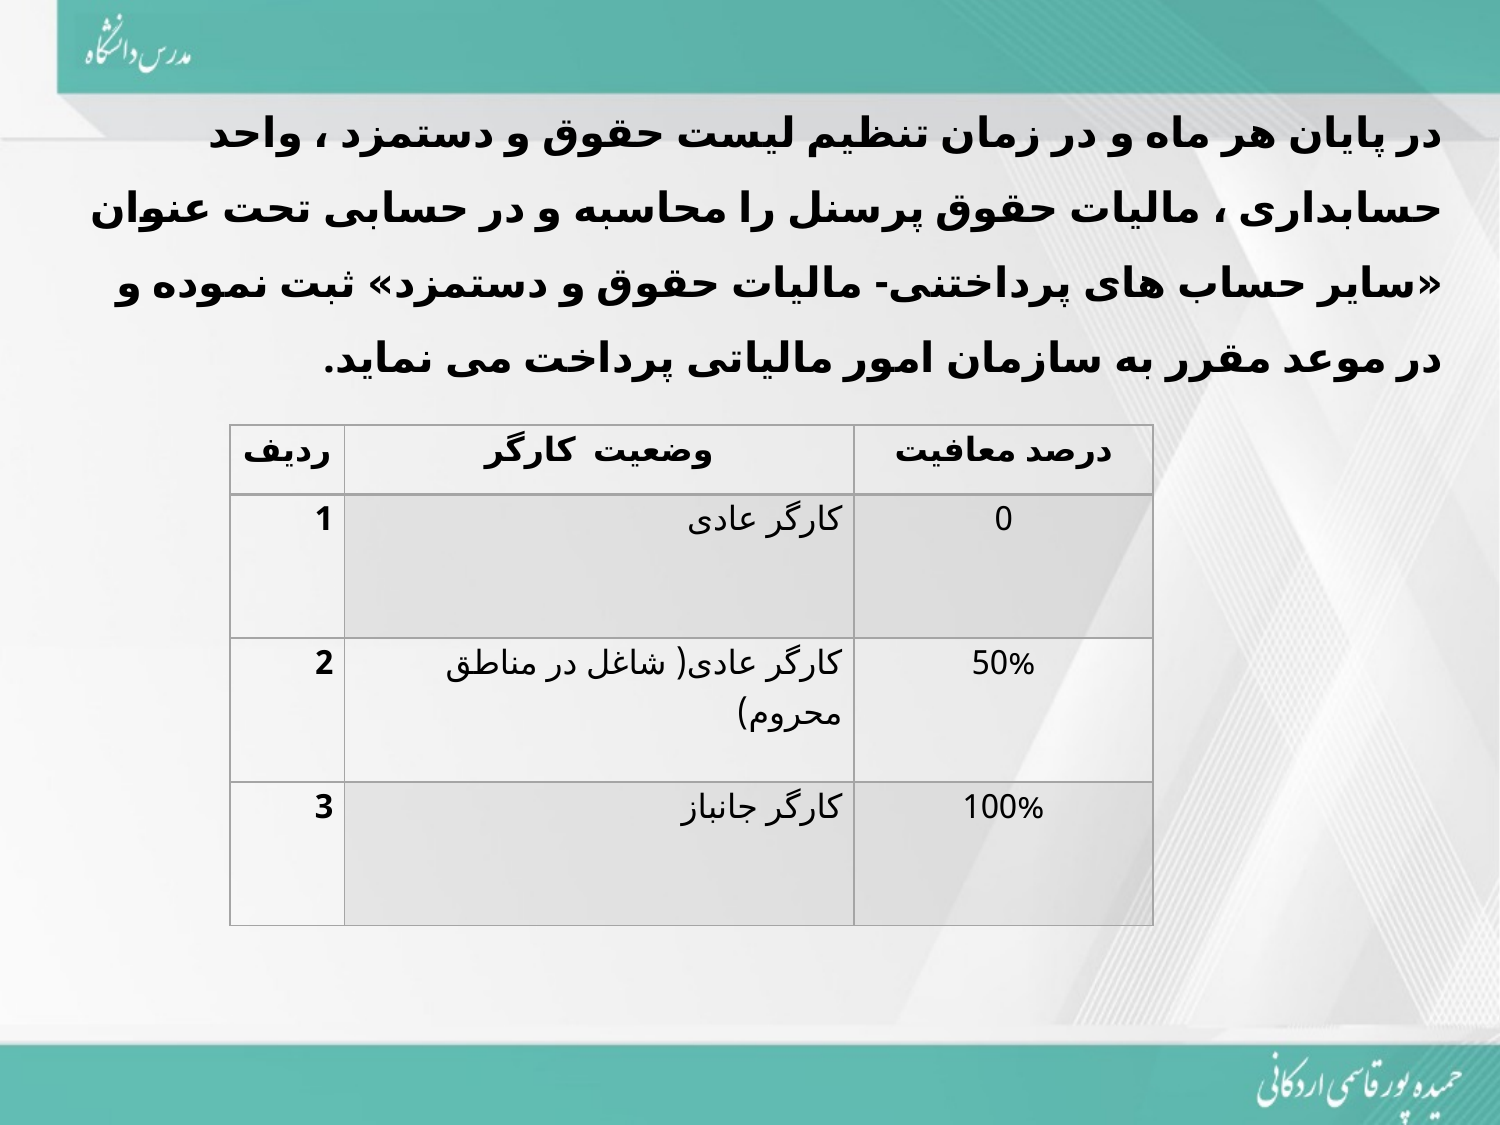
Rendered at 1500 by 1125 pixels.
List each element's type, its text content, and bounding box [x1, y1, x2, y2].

table_cell 0 [855, 496, 1152, 637]
table_header وضعیت کارگر [345, 426, 853, 493]
table_cell کارگر عادی [345, 496, 853, 637]
picture [0, 0, 1500, 1125]
text_box در پایان هر ماه و در زمان تنظیم لیست حقوق و دستمزد ، واحد حسابداری ، مالیات حقوق پرسنل را محاسبه و در حسابی تحت عنوان «سایر حساب های پرداختنی- مالیات حقوق و دستمزد» ثبت نموده و در موعد مقرر به سازمان امور مالیاتی پرداخت می نماید. [54, 72, 1459, 388]
table_cell 2 [231, 639, 344, 781]
table_cell 1 [231, 496, 344, 637]
table_header ردیف [231, 426, 344, 493]
table_cell کارگر جانباز [345, 783, 853, 925]
table_header درصد معافیت [855, 426, 1152, 493]
table_cell کارگر عادی( شاغل در مناطق محروم) [345, 639, 853, 781]
table_cell 3 [231, 783, 344, 925]
table_cell 50% [855, 639, 1152, 781]
table_cell 100% [855, 783, 1152, 925]
